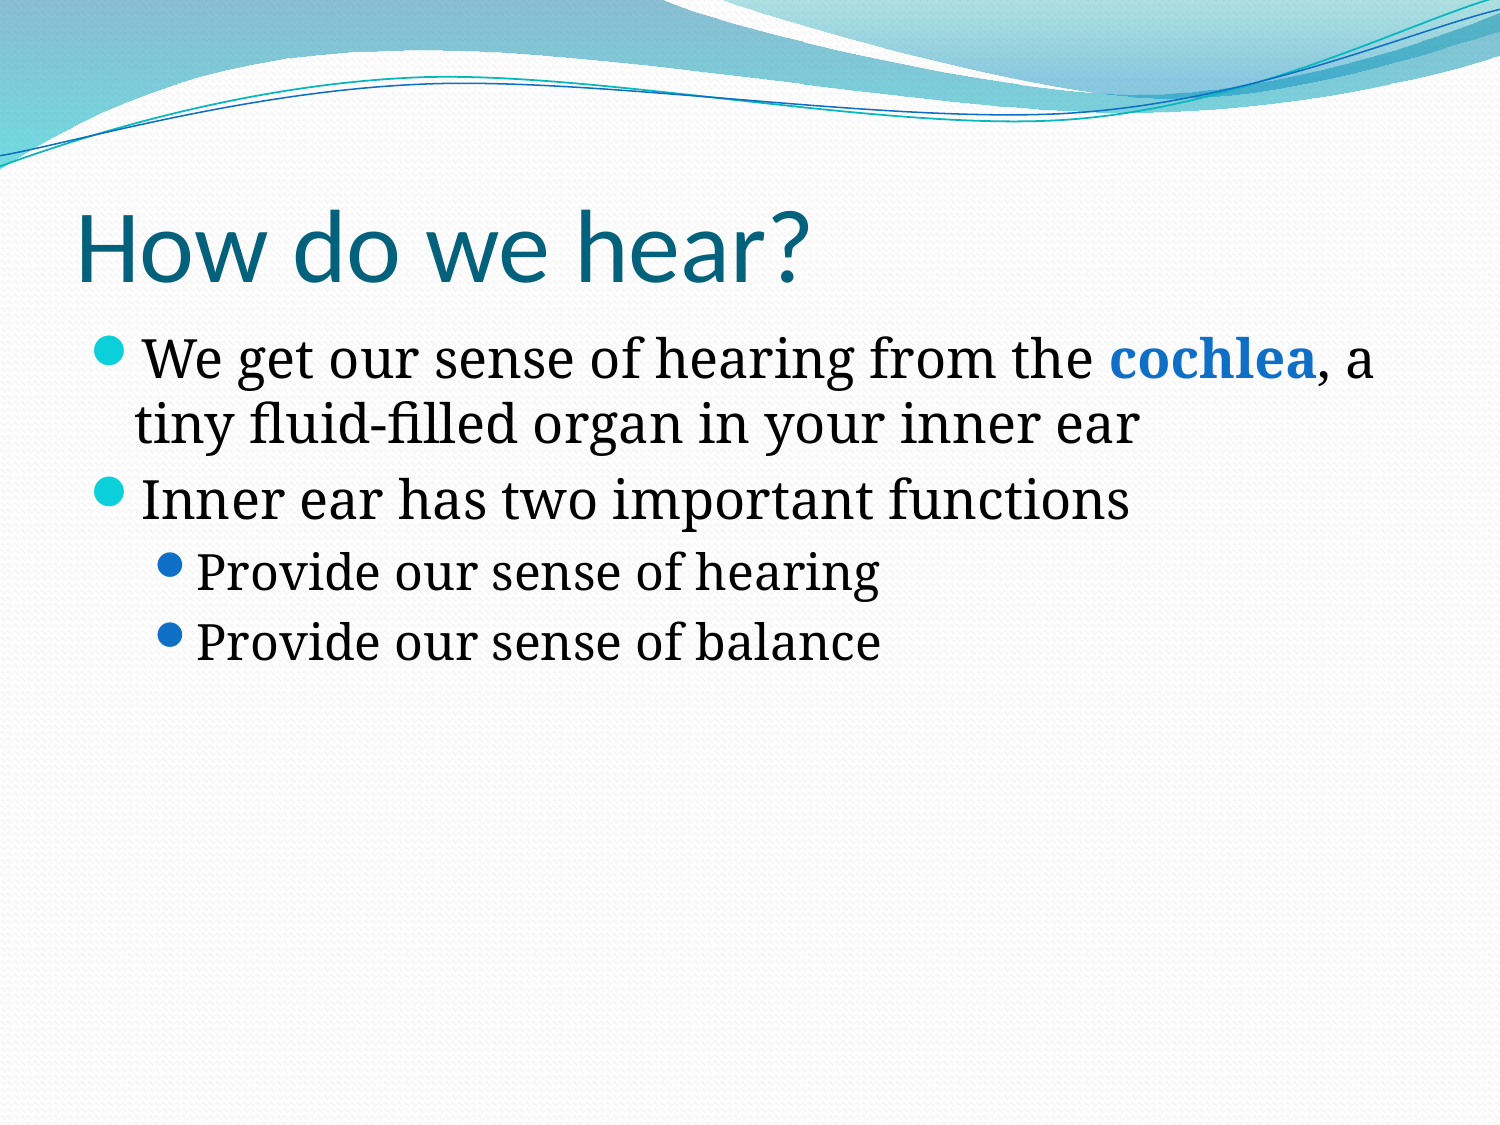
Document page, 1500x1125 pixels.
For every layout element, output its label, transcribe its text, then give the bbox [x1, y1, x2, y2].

title How do we hear? [75, 115, 1425, 303]
list We get our sense of hearing from the cochlea, a tiny fluid-filled organ in your inner ear Inner ear has two important functions Provide our sense of hearing Provide our sense of balance [75, 317, 1425, 1038]
